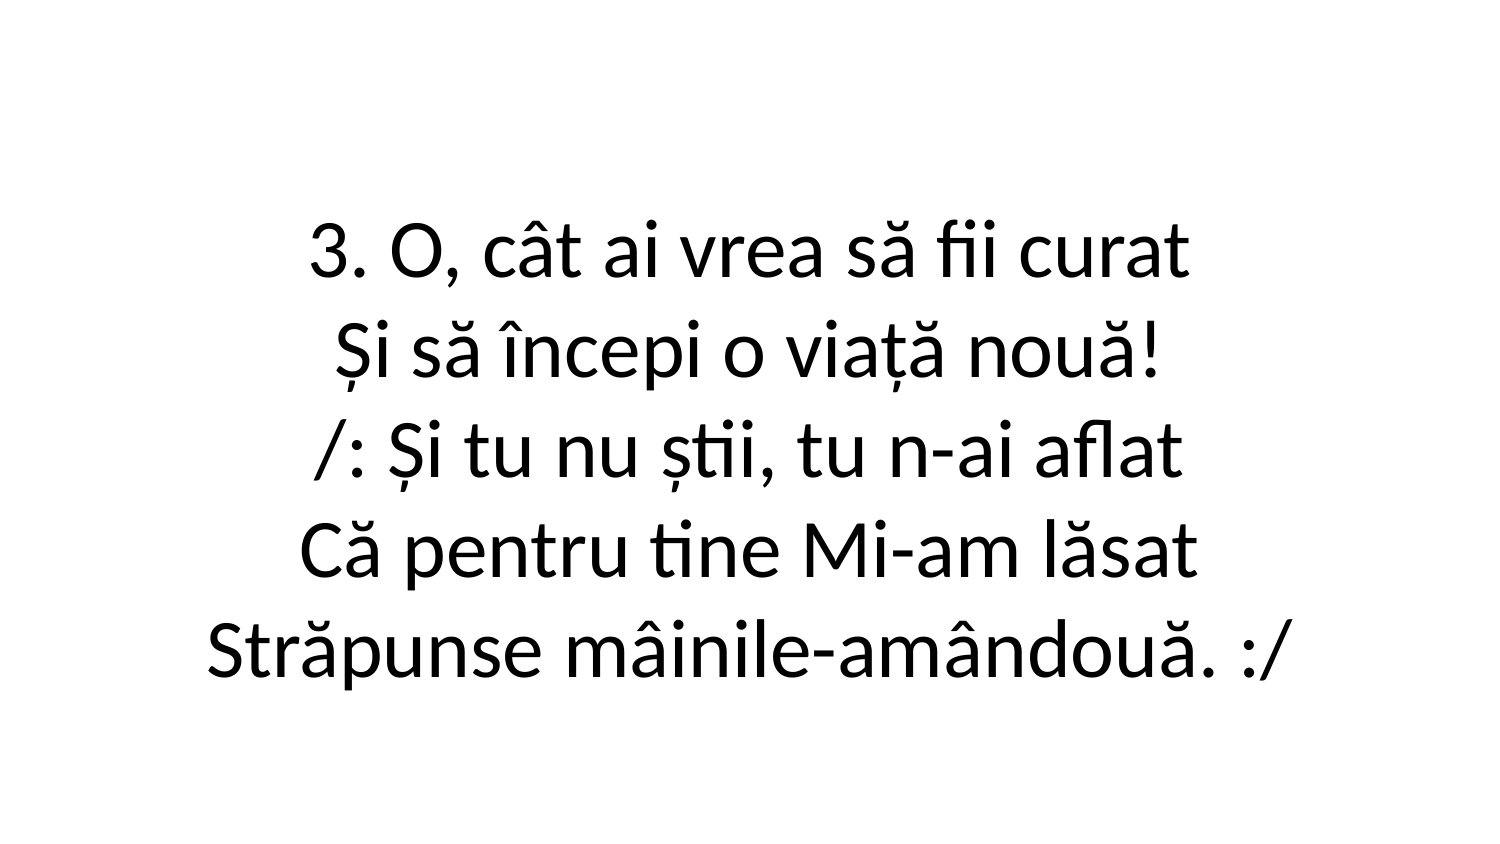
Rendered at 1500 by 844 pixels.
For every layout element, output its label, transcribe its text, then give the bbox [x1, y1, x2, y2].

text_box 3. O, cât ai vrea să fii curat Și să începi o viață nouă! /: Și tu nu știi, tu n-ai aflat Că pentru tine Mi-am lăsat Străpunse mâinile-amândouă. :/ [191, 142, 1309, 702]
